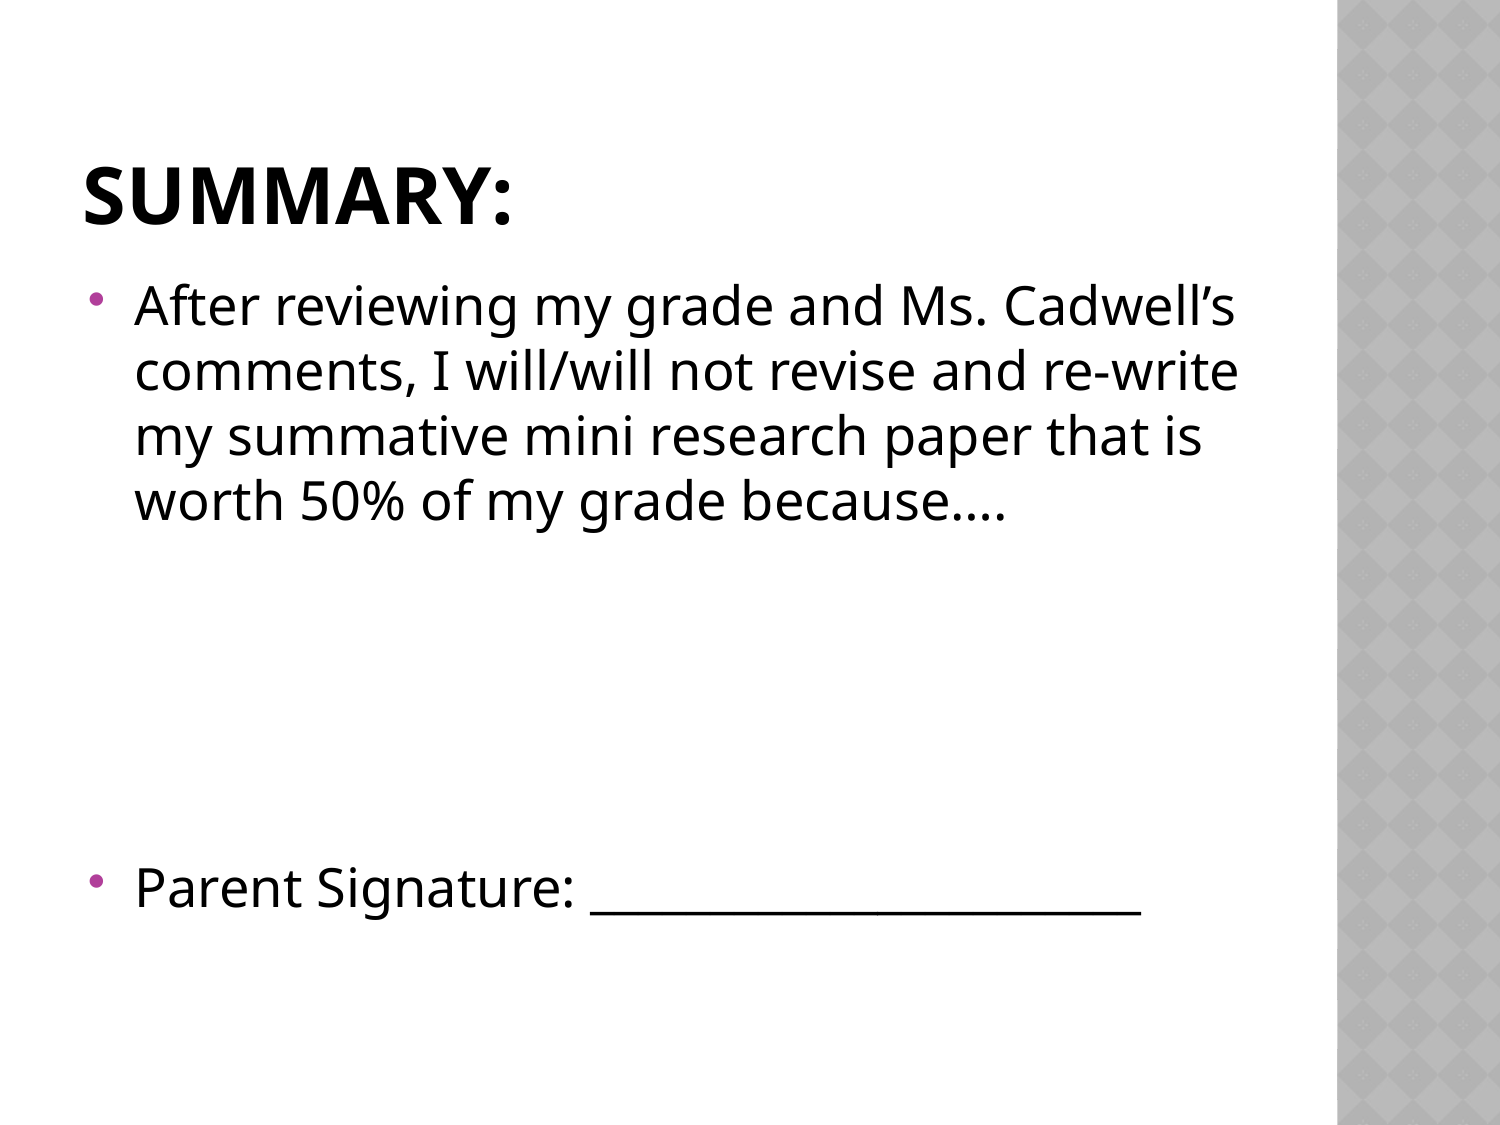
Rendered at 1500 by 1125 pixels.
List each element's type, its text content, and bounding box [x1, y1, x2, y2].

title Summary: [75, 52, 1263, 240]
list After reviewing my grade and Ms. Cadwell’s comments, I will/will not revise and re-write my summative mini research paper that is worth 50% of my grade because…. Parent Signature: _______________________ [75, 264, 1263, 1059]
